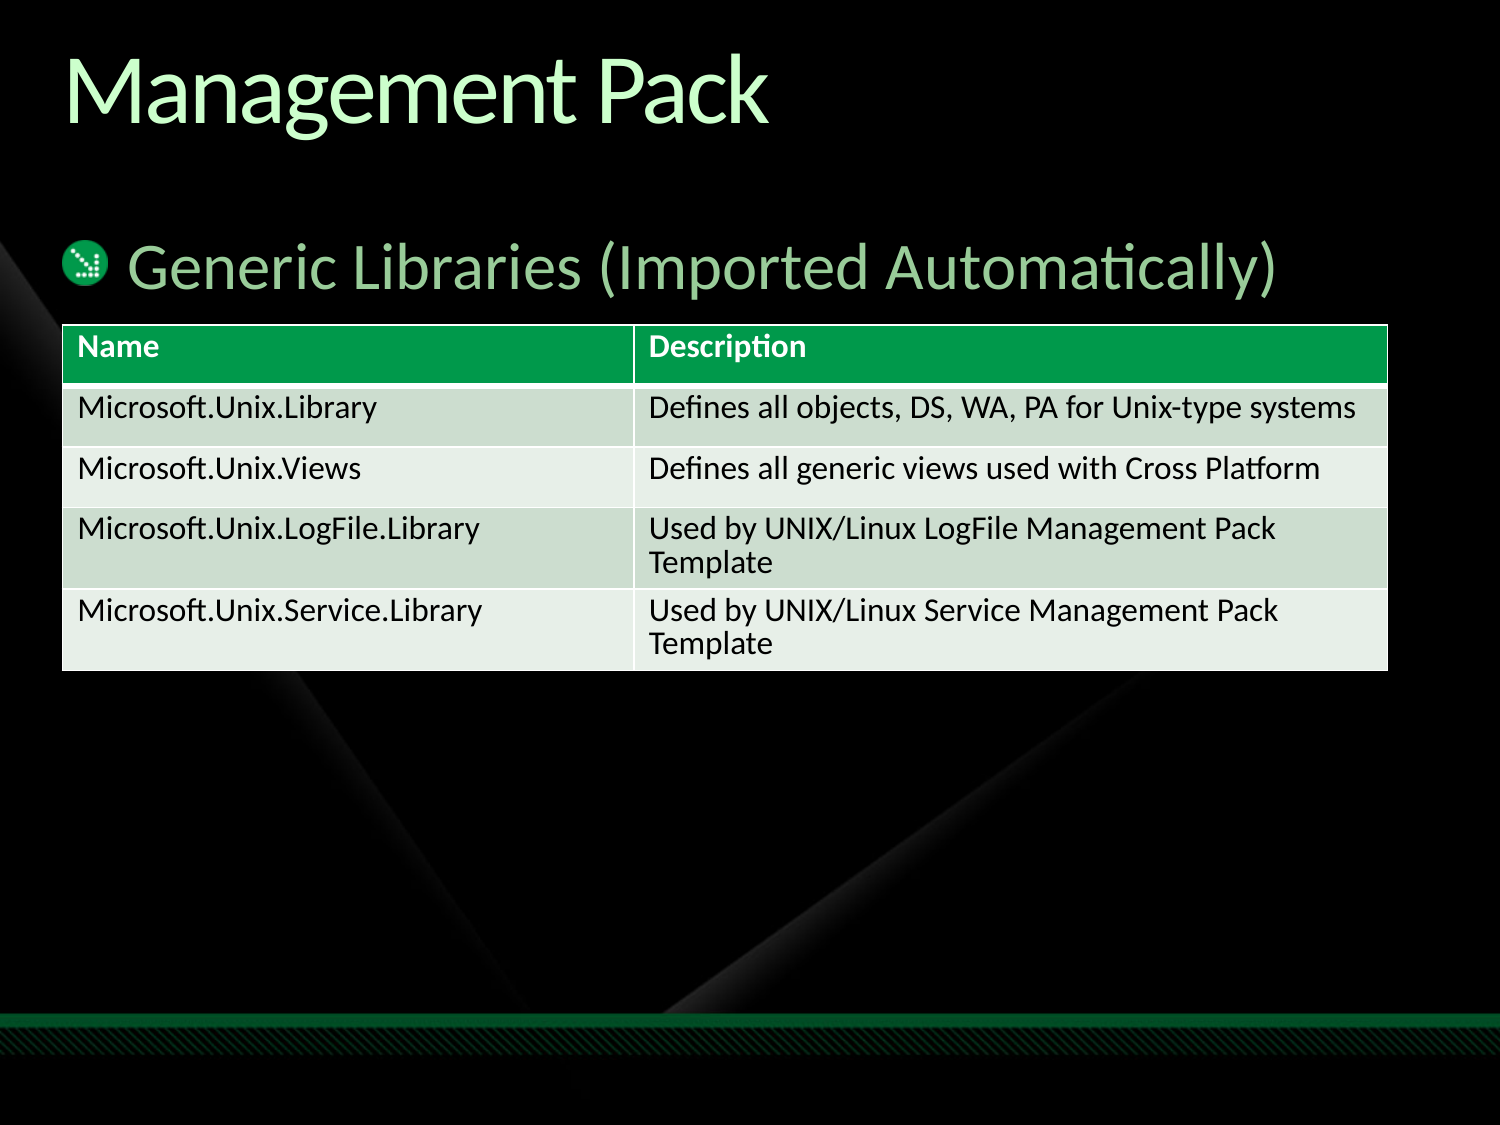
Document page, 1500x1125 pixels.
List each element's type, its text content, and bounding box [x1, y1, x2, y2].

table_cell Microsoft.Unix.LogFile.Library [63, 508, 633, 588]
table_cell Used by UNIX/Linux Service Management Pack Template [635, 590, 1387, 670]
table_cell Microsoft.Unix.Service.Library [63, 590, 633, 670]
picture [0, 0, 1500, 1125]
table_cell Defines all generic views used with Cross Platform [635, 448, 1387, 507]
table_cell Microsoft.Unix.Views [63, 448, 633, 507]
list Generic Libraries (Imported Automatically) [62, 231, 1438, 394]
title Management Pack [62, 37, 1438, 147]
table_header Description [635, 326, 1387, 383]
table_cell Defines all objects, DS, WA, PA for Unix-type systems [635, 389, 1387, 446]
table_cell Used by UNIX/Linux LogFile Management Pack Template [635, 508, 1387, 588]
table_header Name [63, 326, 633, 383]
table_cell Microsoft.Unix.Library [63, 389, 633, 446]
